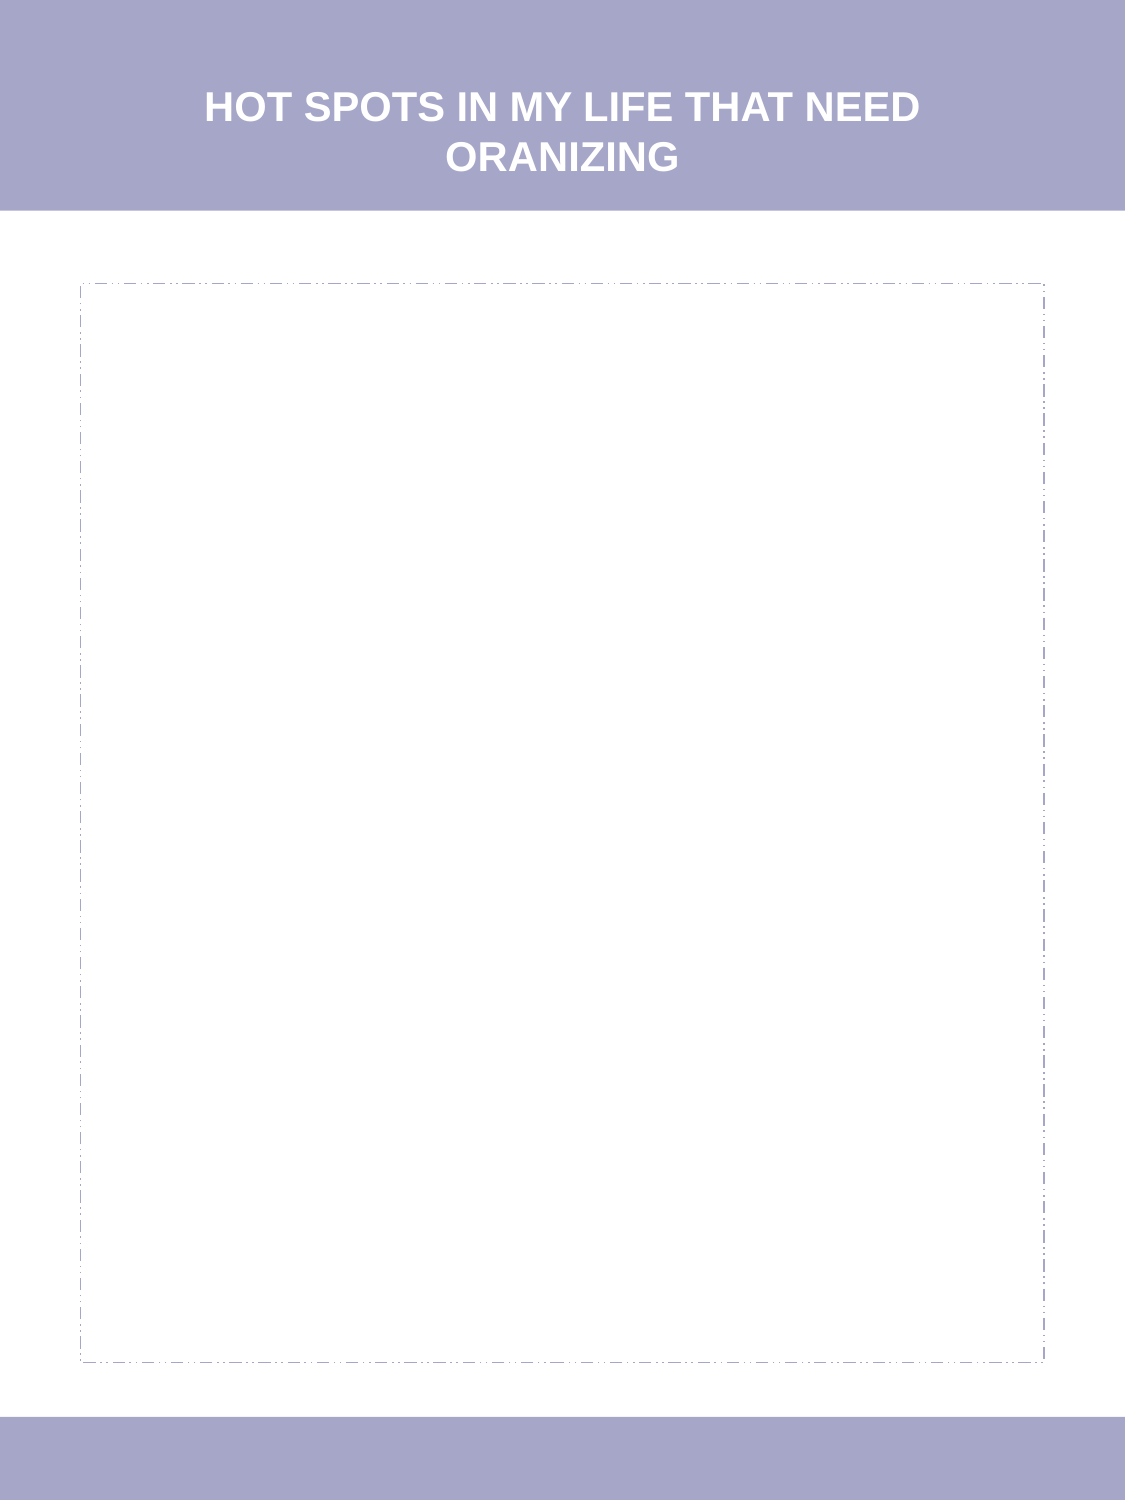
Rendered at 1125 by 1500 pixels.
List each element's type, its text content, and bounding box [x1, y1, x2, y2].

text_box HOT SPOTS IN MY LIFE THAT NEED ORANIZING [80, 72, 1045, 188]
text_box [79, 281, 1046, 1365]
text_box [0, 0, 1125, 213]
text_box [0, 1415, 1125, 1500]
